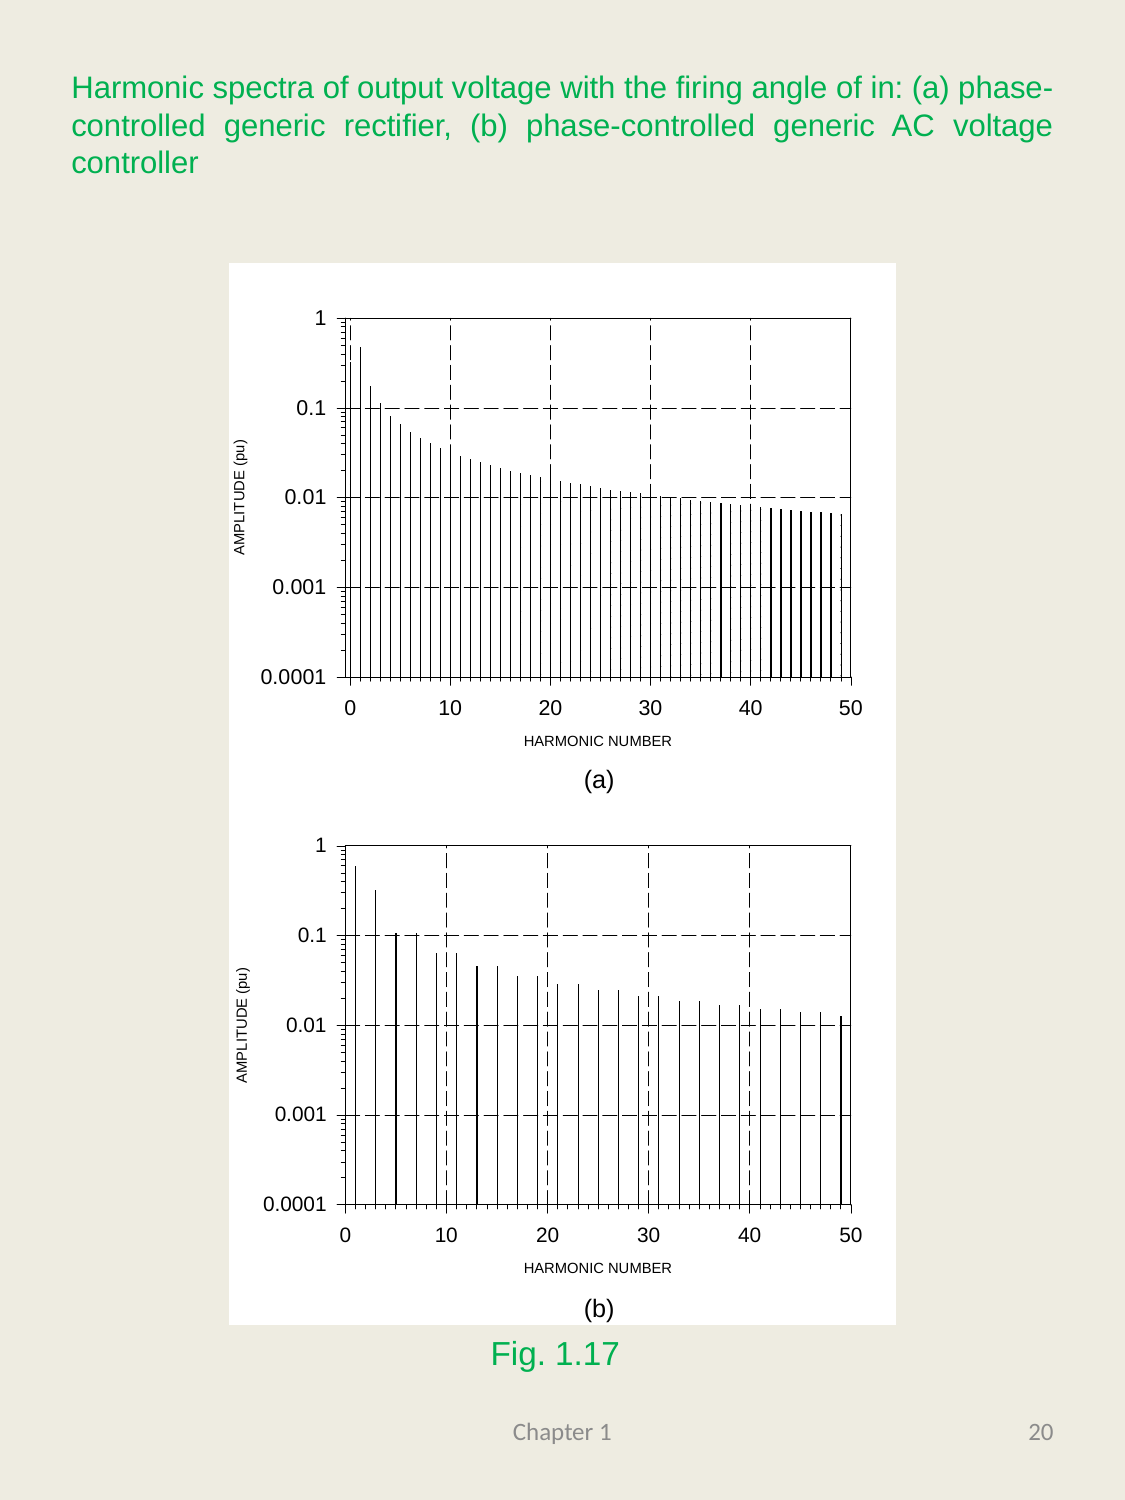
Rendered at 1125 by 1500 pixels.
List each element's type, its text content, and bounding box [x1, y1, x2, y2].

slide_number 20 [806, 1390, 1069, 1471]
footer Chapter 1 [384, 1390, 741, 1471]
text_box Fig. 1.17 [475, 1335, 636, 1380]
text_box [228, 262, 897, 1326]
